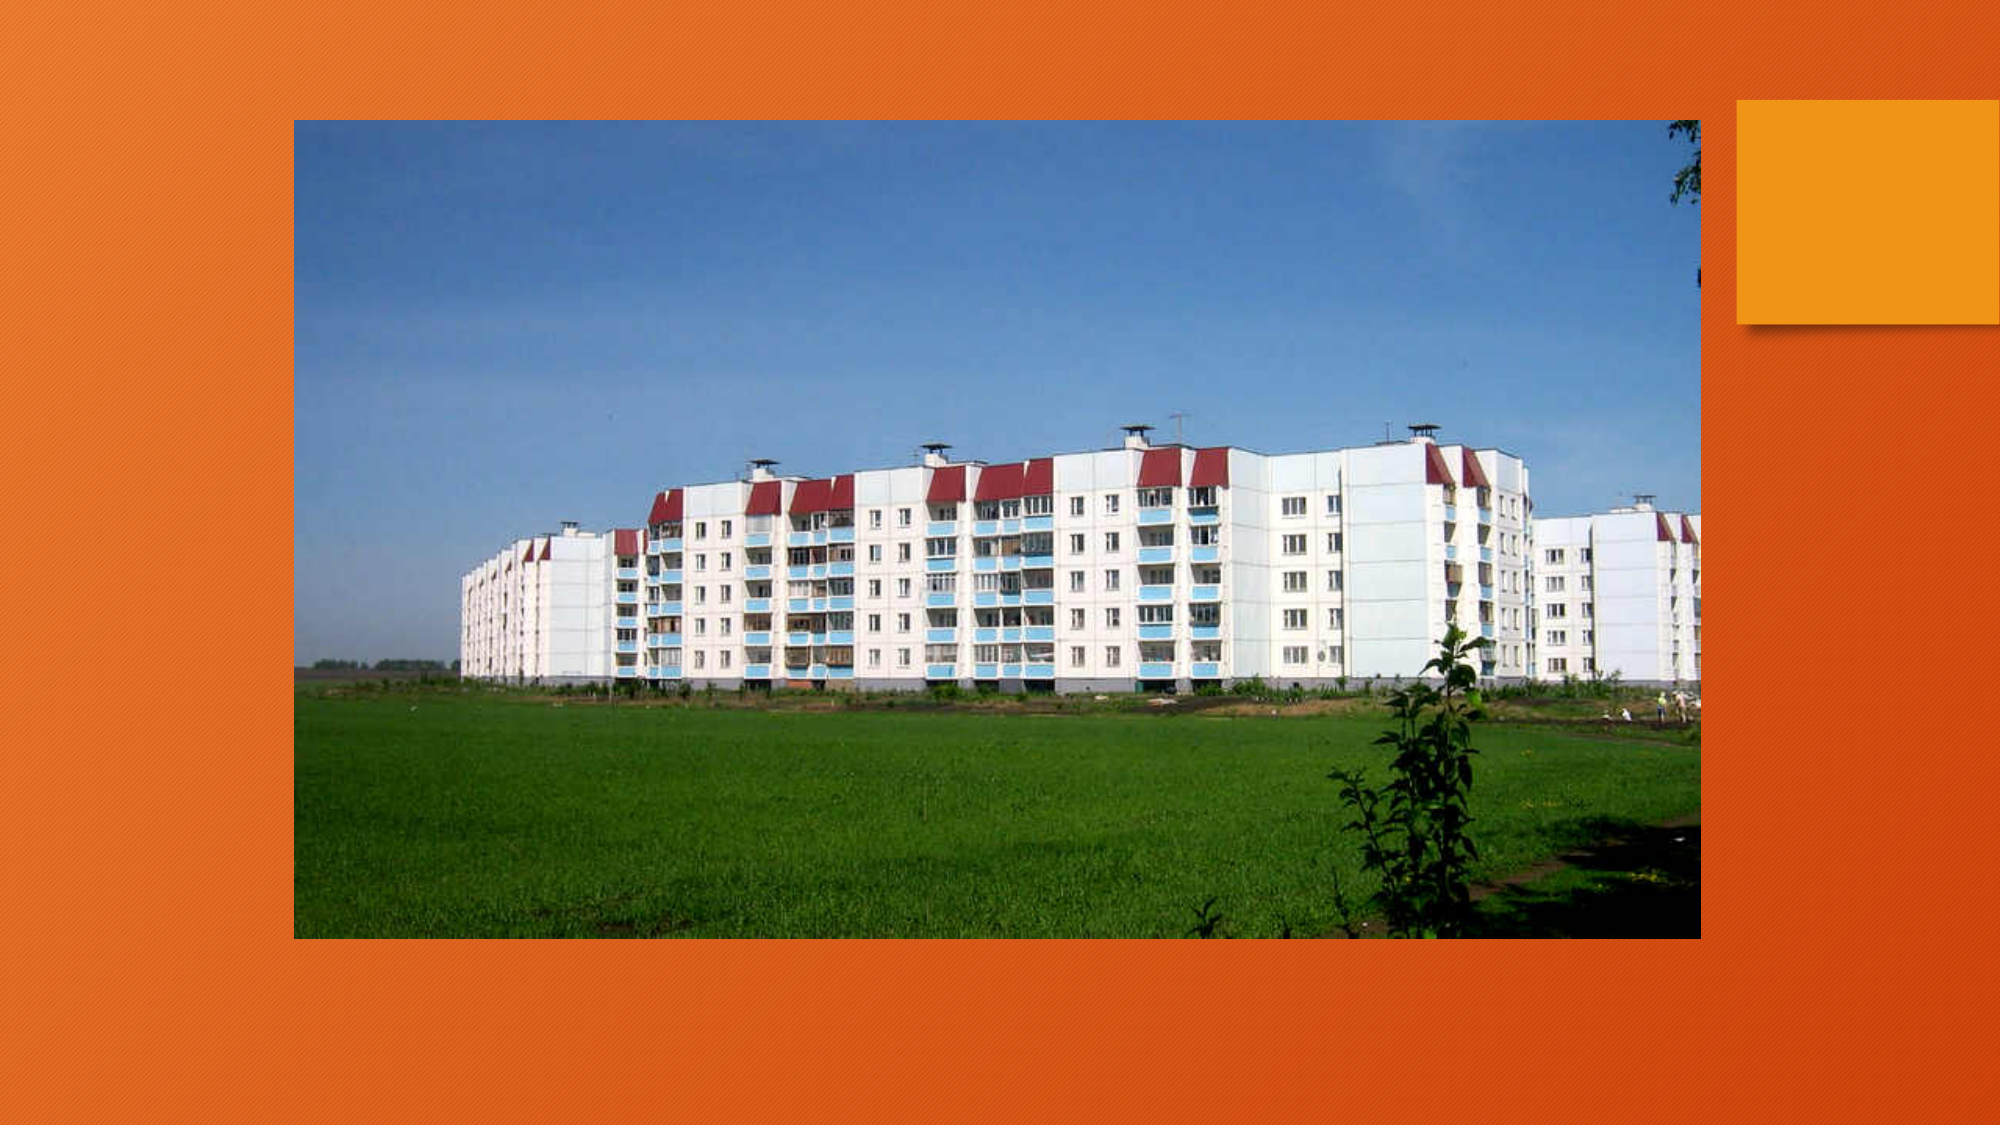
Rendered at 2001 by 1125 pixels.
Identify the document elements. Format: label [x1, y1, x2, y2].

picture [294, 120, 1701, 939]
picture [1736, 325, 2000, 347]
